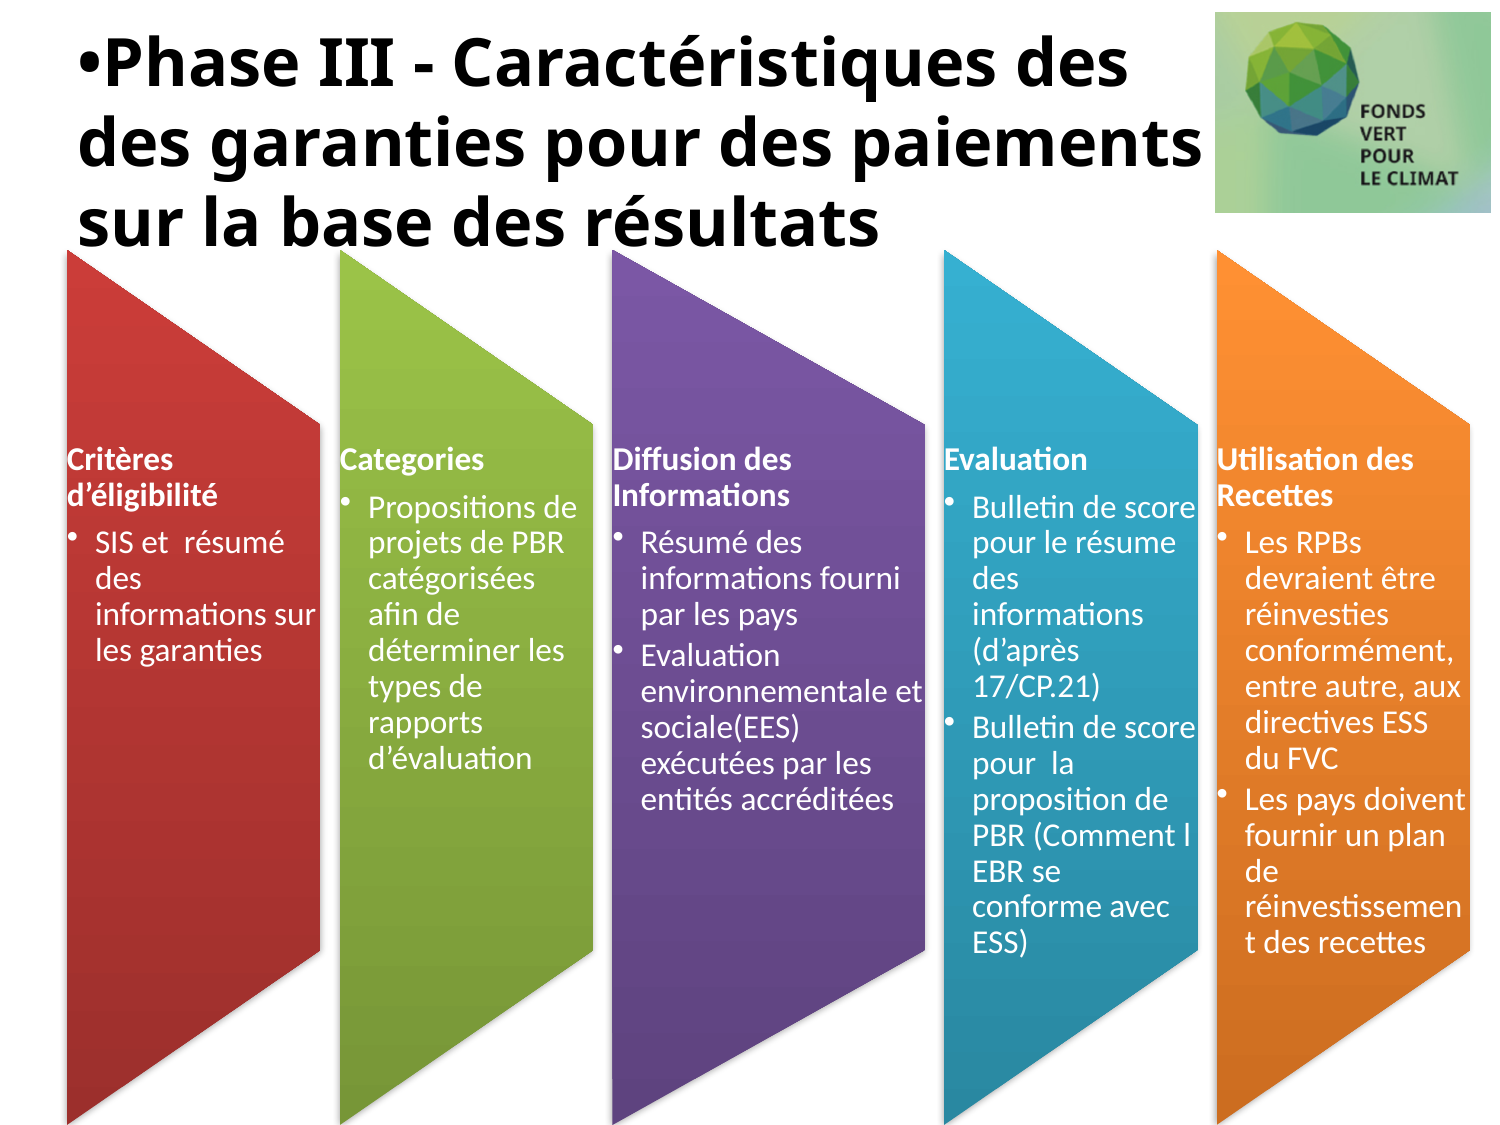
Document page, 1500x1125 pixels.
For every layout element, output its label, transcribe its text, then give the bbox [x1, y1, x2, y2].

picture [1215, 12, 1491, 213]
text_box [66, 249, 1471, 1125]
text_box •Phase III - Caractéristiques des des garanties pour des paiements sur la base des résultats [62, 12, 1225, 251]
